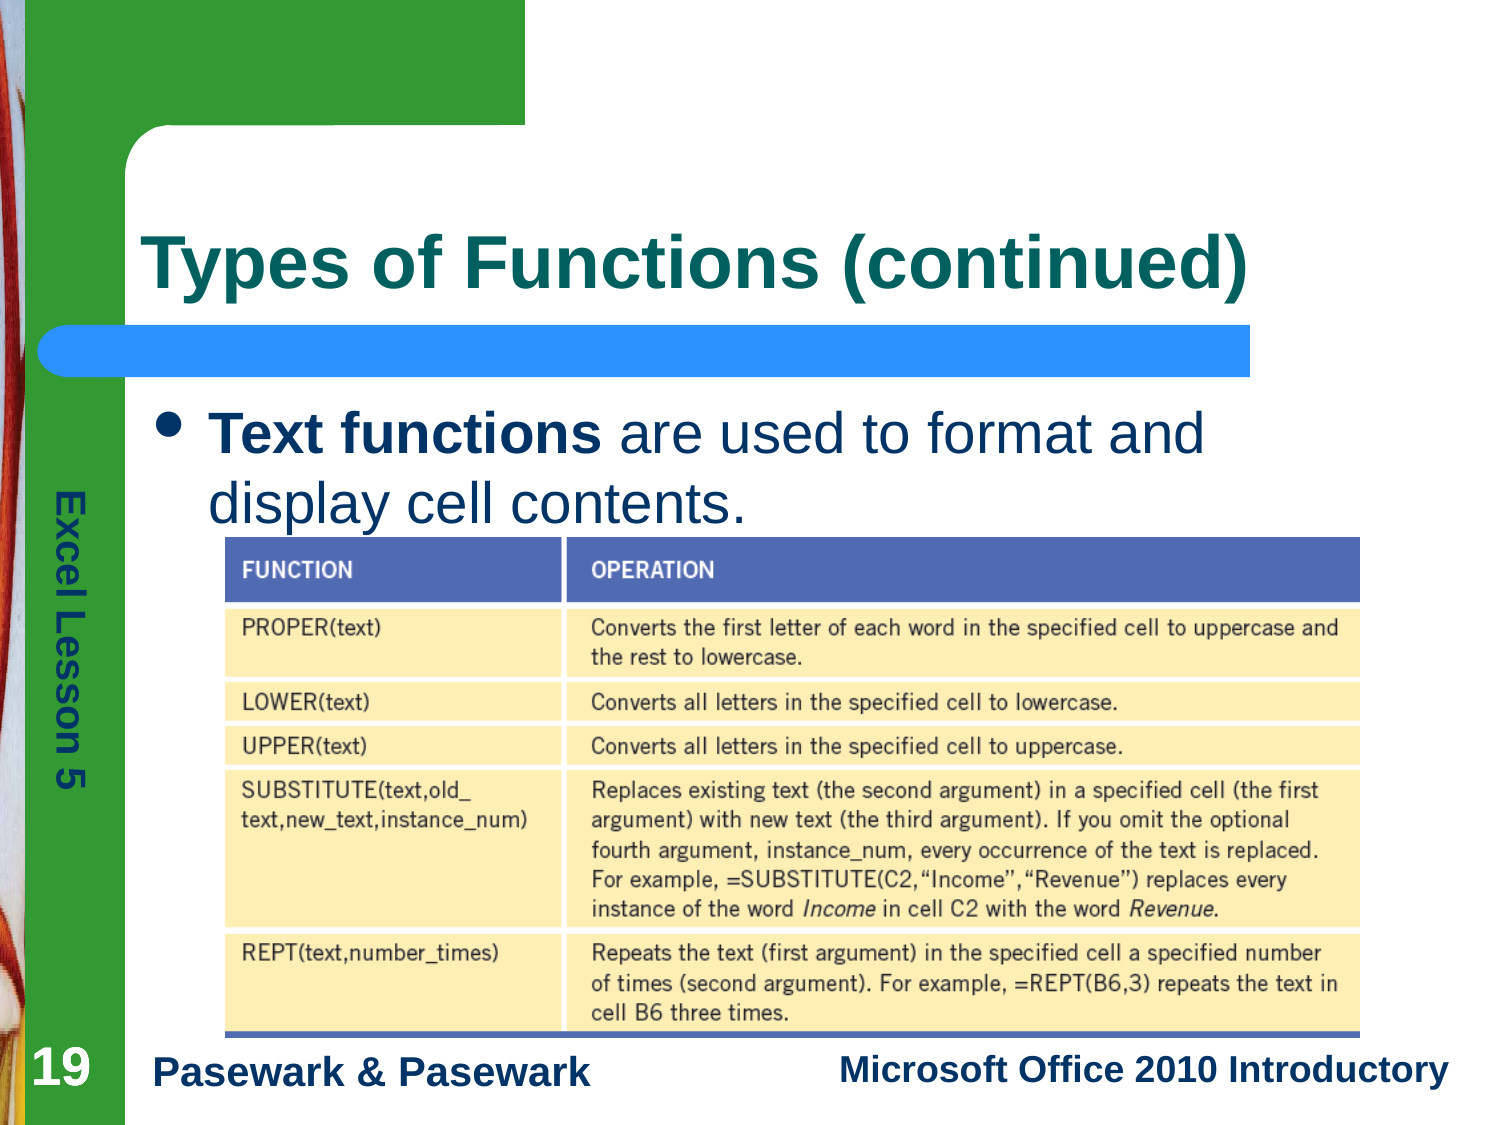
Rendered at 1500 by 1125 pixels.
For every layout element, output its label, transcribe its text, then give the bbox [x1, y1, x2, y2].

picture [0, 0, 25, 1125]
text_box 19 [13, 1023, 111, 1105]
list Text functions are used to format and display cell contents. [137, 387, 1400, 1076]
picture [224, 537, 1360, 1038]
title Types of Functions (continued) [124, 124, 1426, 313]
